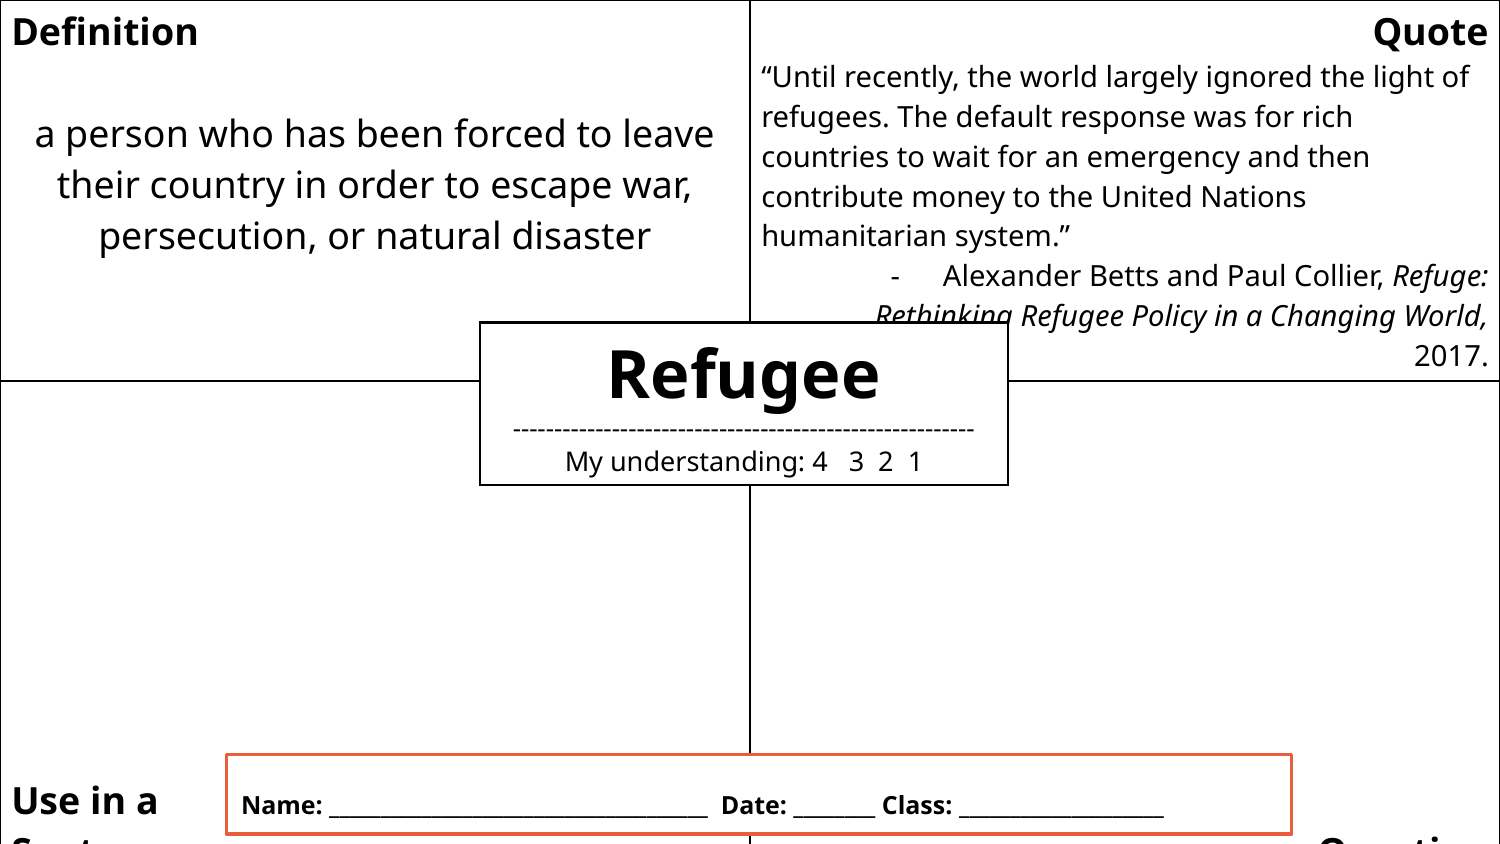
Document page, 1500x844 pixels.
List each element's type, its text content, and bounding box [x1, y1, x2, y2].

text_box Name: _____________________________________ Date: ________ Class: ____________________ [226, 754, 1292, 834]
table_cell Use in a Sentence [1, 382, 749, 844]
table_header Definition a person who has been forced to leave their country in order to escape war, persecution, or natural disaster [1, 1, 749, 380]
table_cell Question [751, 382, 1499, 844]
text_box Refugee -------------------------------------------------------- My understanding: 4 3 2 1 [480, 322, 1008, 486]
table_header Quote “Until recently, the world largely ignored the light of refugees. The default response was for rich countries to wait for an emergency and then contribute money to the United Nations humanitarian system.” Alexander Betts and Paul Collier, Refuge: Rethinking Refugee Policy in a Changing World, 2017. [751, 1, 1499, 380]
